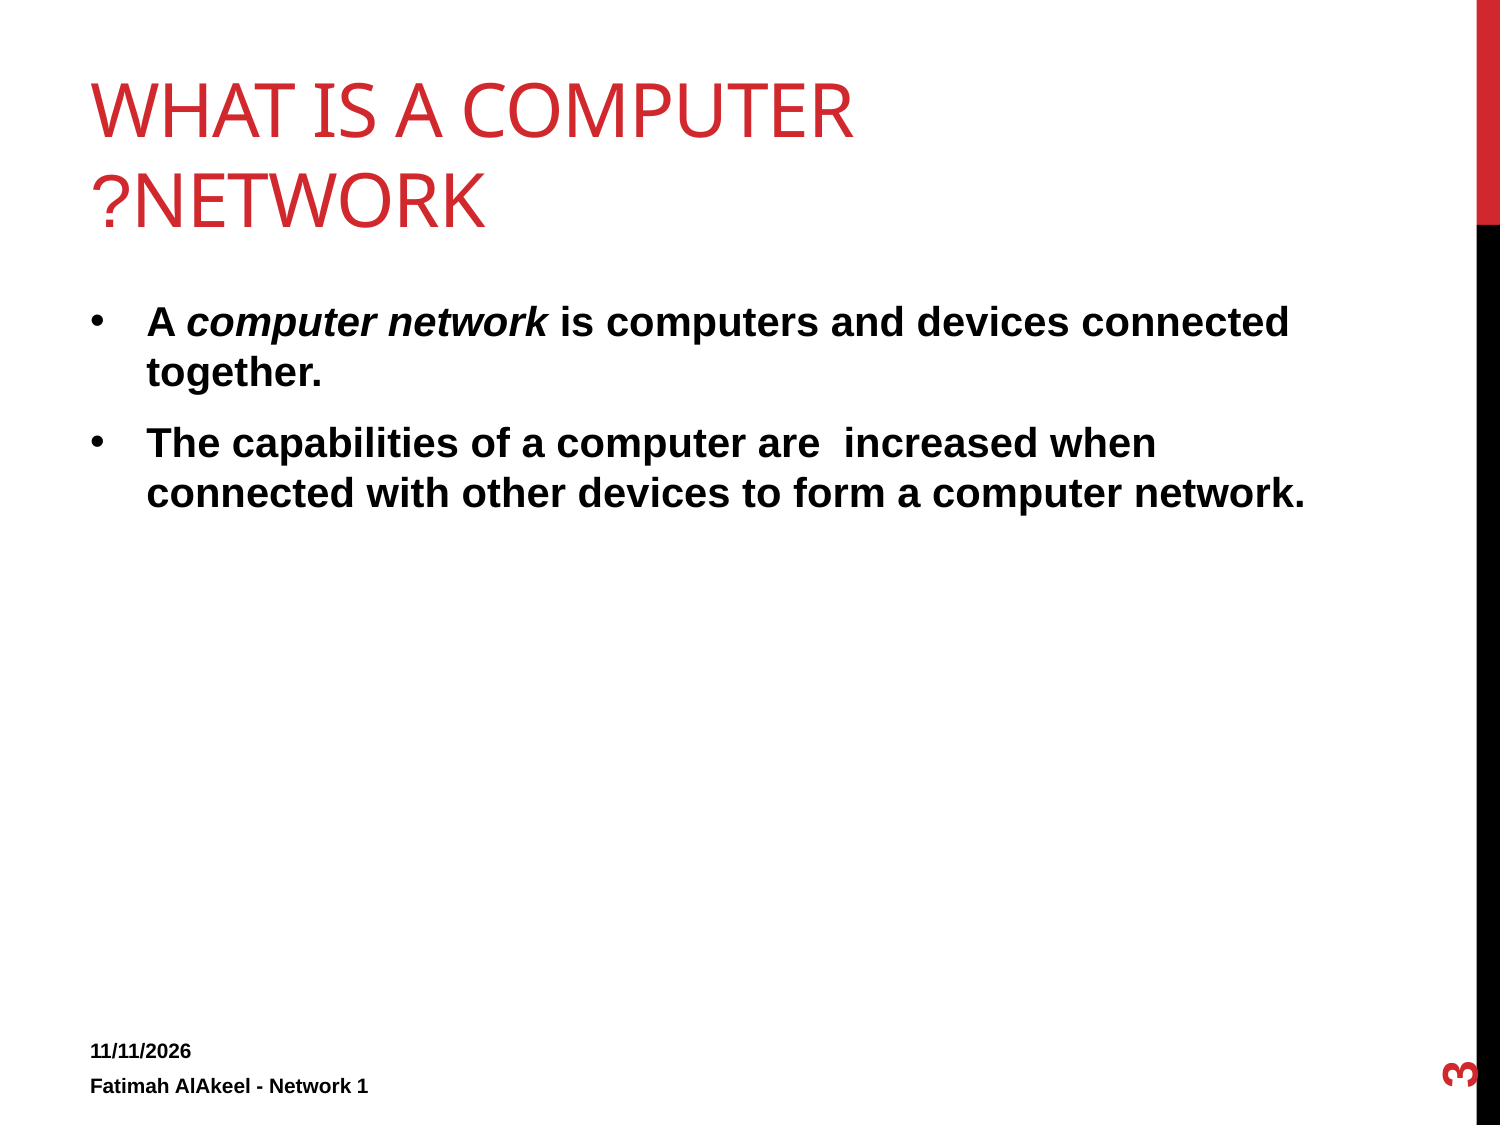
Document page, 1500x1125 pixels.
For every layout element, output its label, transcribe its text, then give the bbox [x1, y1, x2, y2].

list A computer network is computers and devices connected together. The capabilities of a computer are increased when connected with other devices to form a computer network. [75, 287, 1325, 1005]
slide_number 3 [1427, 887, 1488, 1104]
footer Fatimah AlAkeel - Network 1 [75, 1065, 638, 1112]
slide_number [75, 1012, 638, 1063]
title What is a computer network? [75, 25, 1025, 250]
